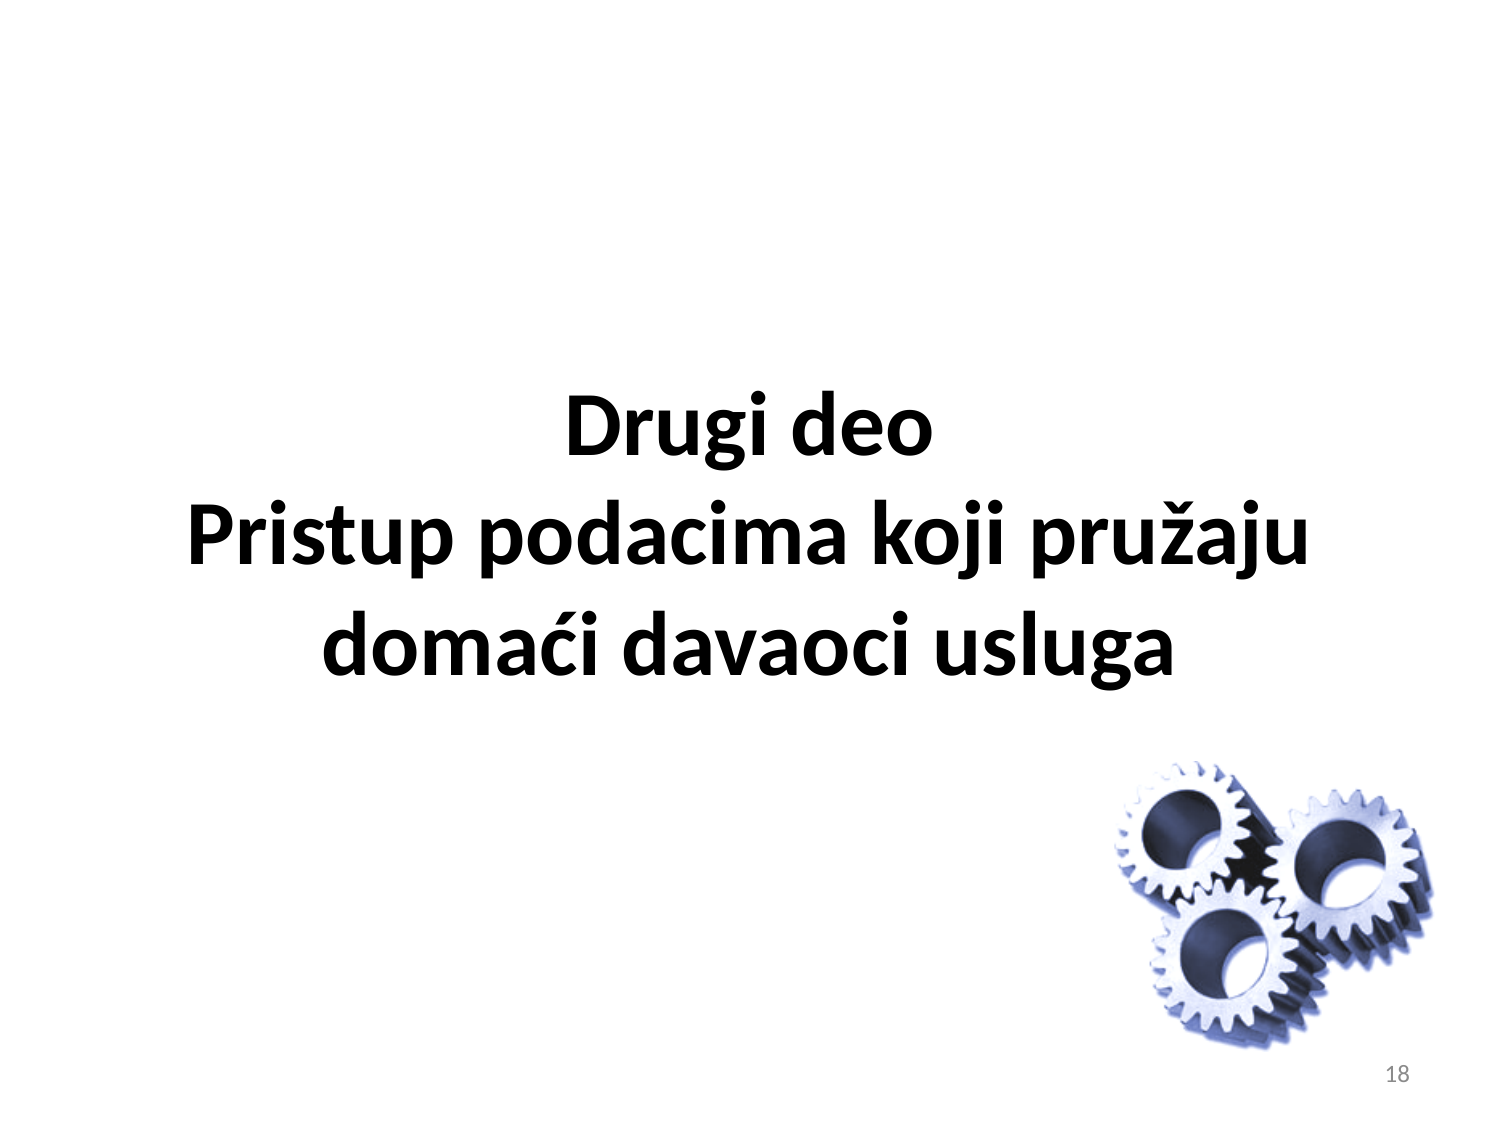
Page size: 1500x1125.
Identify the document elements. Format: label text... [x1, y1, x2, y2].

title Drugi deo Pristup podacima koji pružaju domaći davaoci usluga [75, 355, 1425, 641]
slide_number 18 [1074, 1042, 1425, 1103]
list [1113, 761, 1436, 1052]
